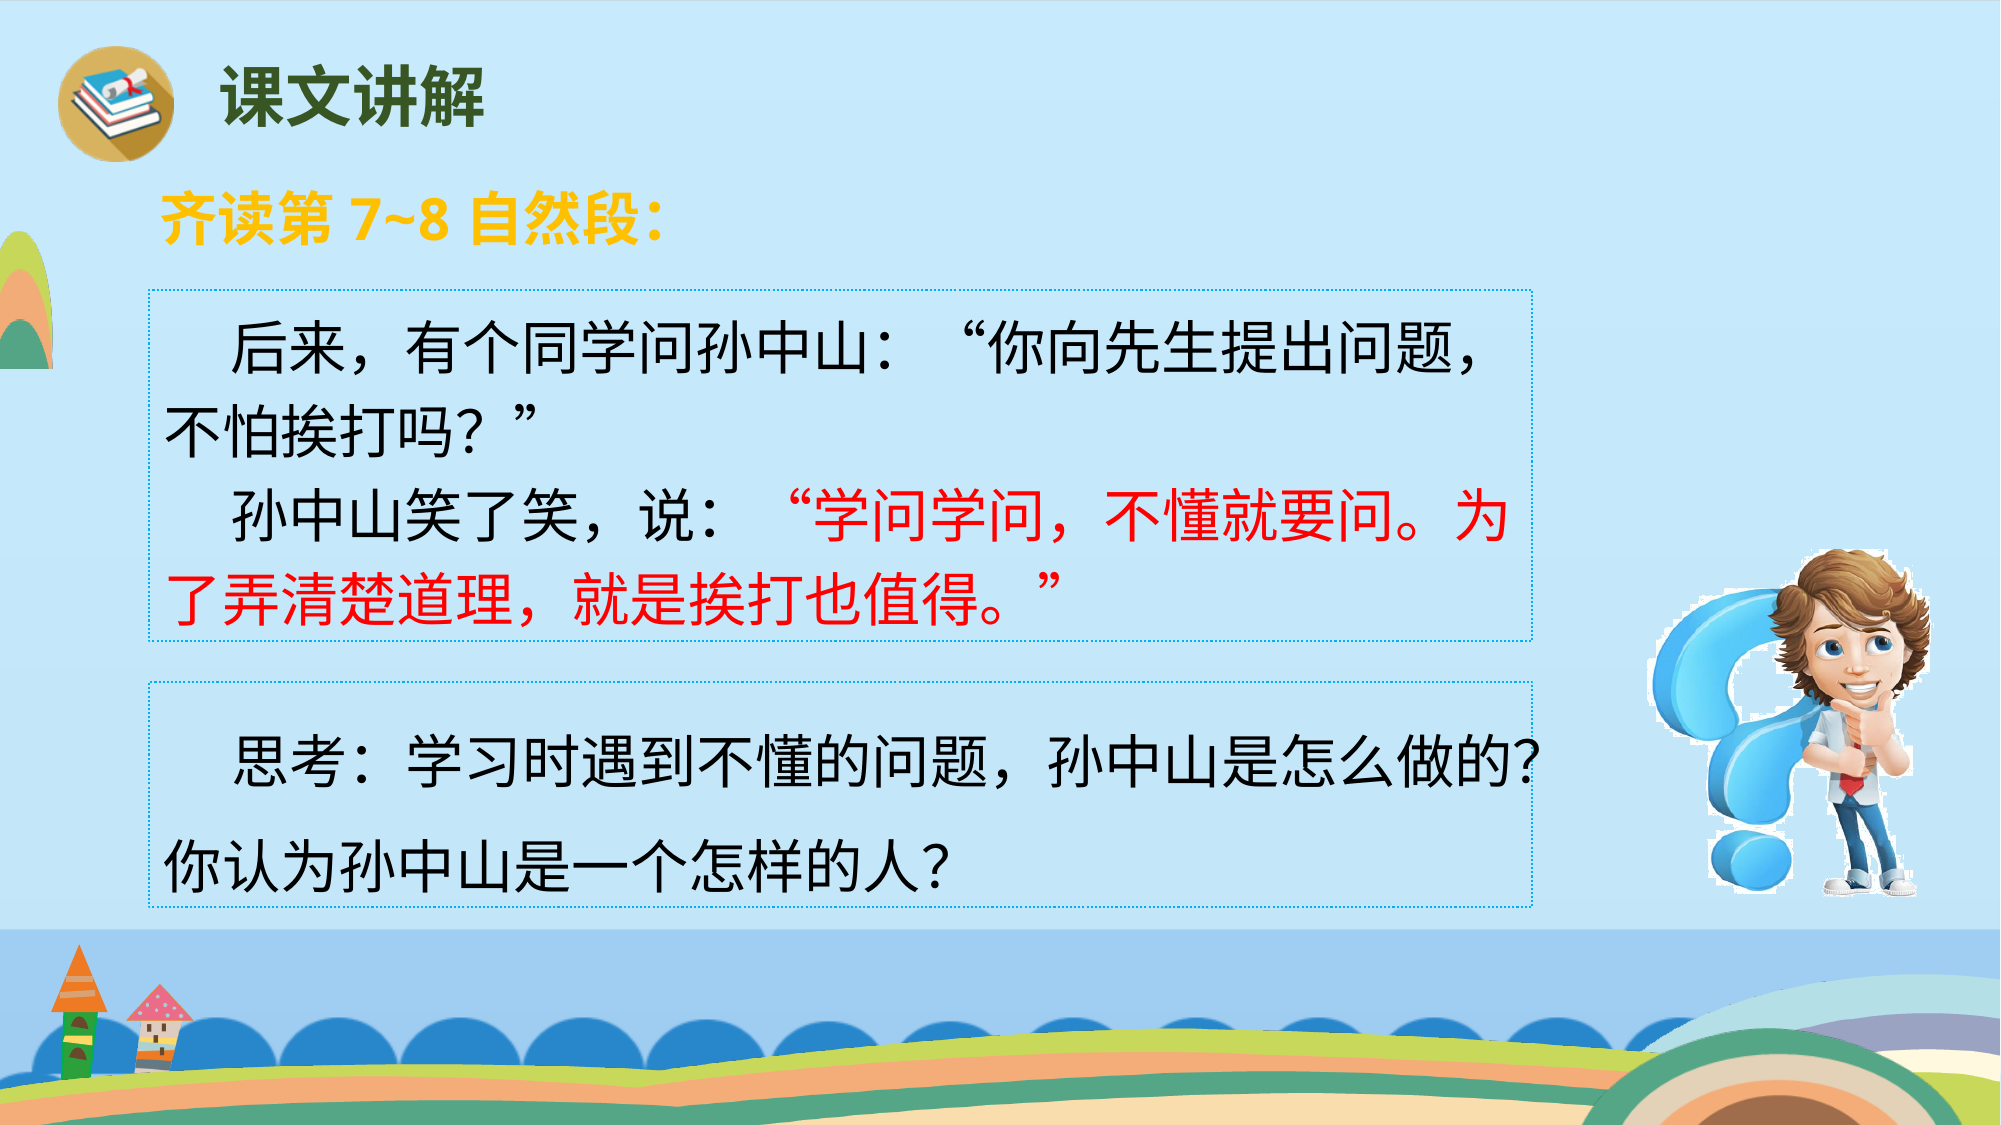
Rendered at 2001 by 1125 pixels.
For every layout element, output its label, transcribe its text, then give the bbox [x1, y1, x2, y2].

text_box 思考：学习时遇到不懂的问题，孙中山是怎么做的？你认为孙中山是一个怎样的人？ [149, 682, 1533, 908]
text_box 课文讲解 [203, 47, 502, 143]
text_box 后来，有个同学问孙中山：“你向先生提出问题，不怕挨打吗？” 孙中山笑了笑，说：“学问学问，不懂就要问。为了弄清楚道理，就是挨打也值得。” [149, 290, 1533, 641]
picture [0, 0, 2001, 1125]
text_box 齐读第7~8自然段： [144, 174, 714, 260]
